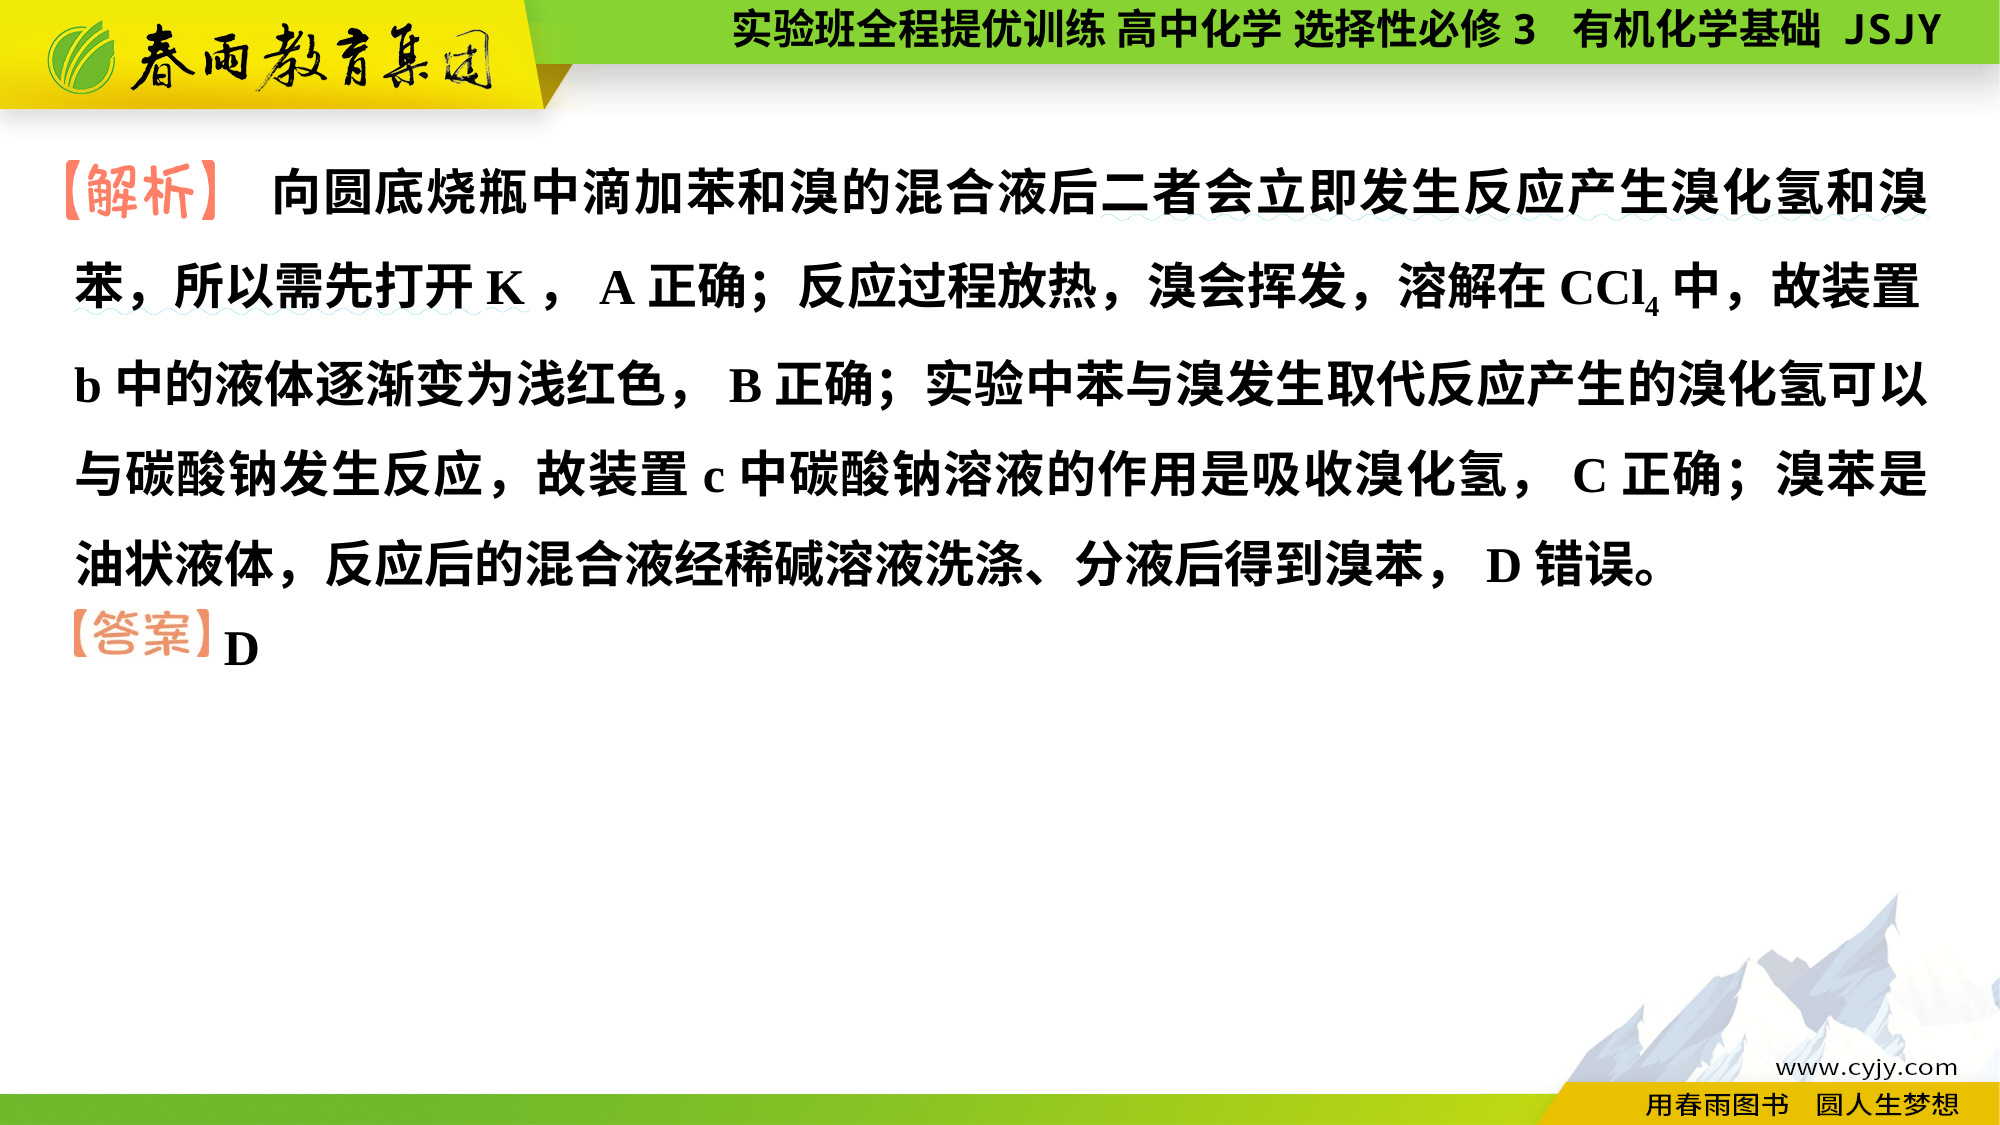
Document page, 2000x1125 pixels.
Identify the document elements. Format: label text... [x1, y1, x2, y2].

text_box D [208, 577, 275, 683]
list 向圆底烧瓶中滴加苯和溴的混合液后二者会立即发生反应产生溴化氢和溴苯，所以需先打开K，A正确；反应过程放热，溴会挥发，溶解在CCl4中，故装置b中的液体逐渐变为浅红色，B正确；实验中苯与溴发生取代反应产生的溴化氢可以与碳酸钠发生反应，故装置c中碳酸钠溶液的作用是吸收溴化氢，C正确；溴苯是油状液体，反应后的混合液经稀碱溶液洗涤、分液后得到溴苯，D错误。 [59, 122, 1944, 581]
picture [0, 0, 2000, 1125]
